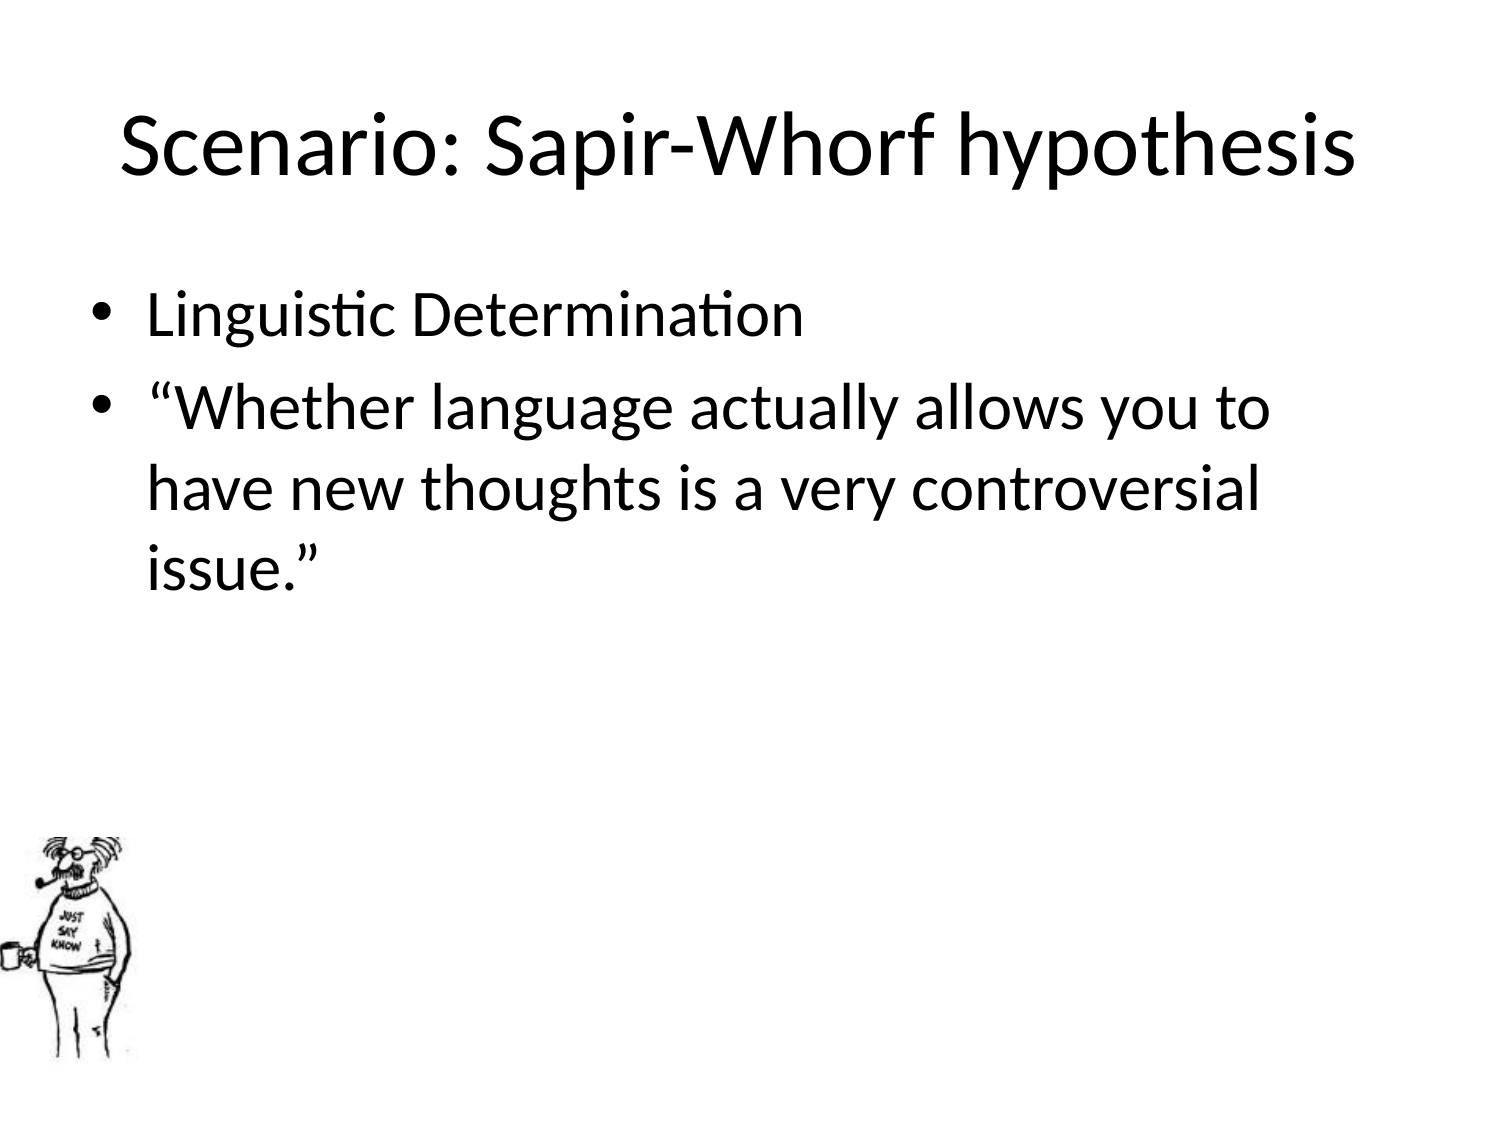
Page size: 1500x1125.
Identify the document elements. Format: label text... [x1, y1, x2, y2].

title Scenario: Sapir-Whorf hypothesis [75, 45, 1425, 233]
list Linguistic Determination “Whether language actually allows you to have new thoughts is a very controversial issue.” [75, 262, 1425, 1005]
picture [0, 837, 171, 1125]
